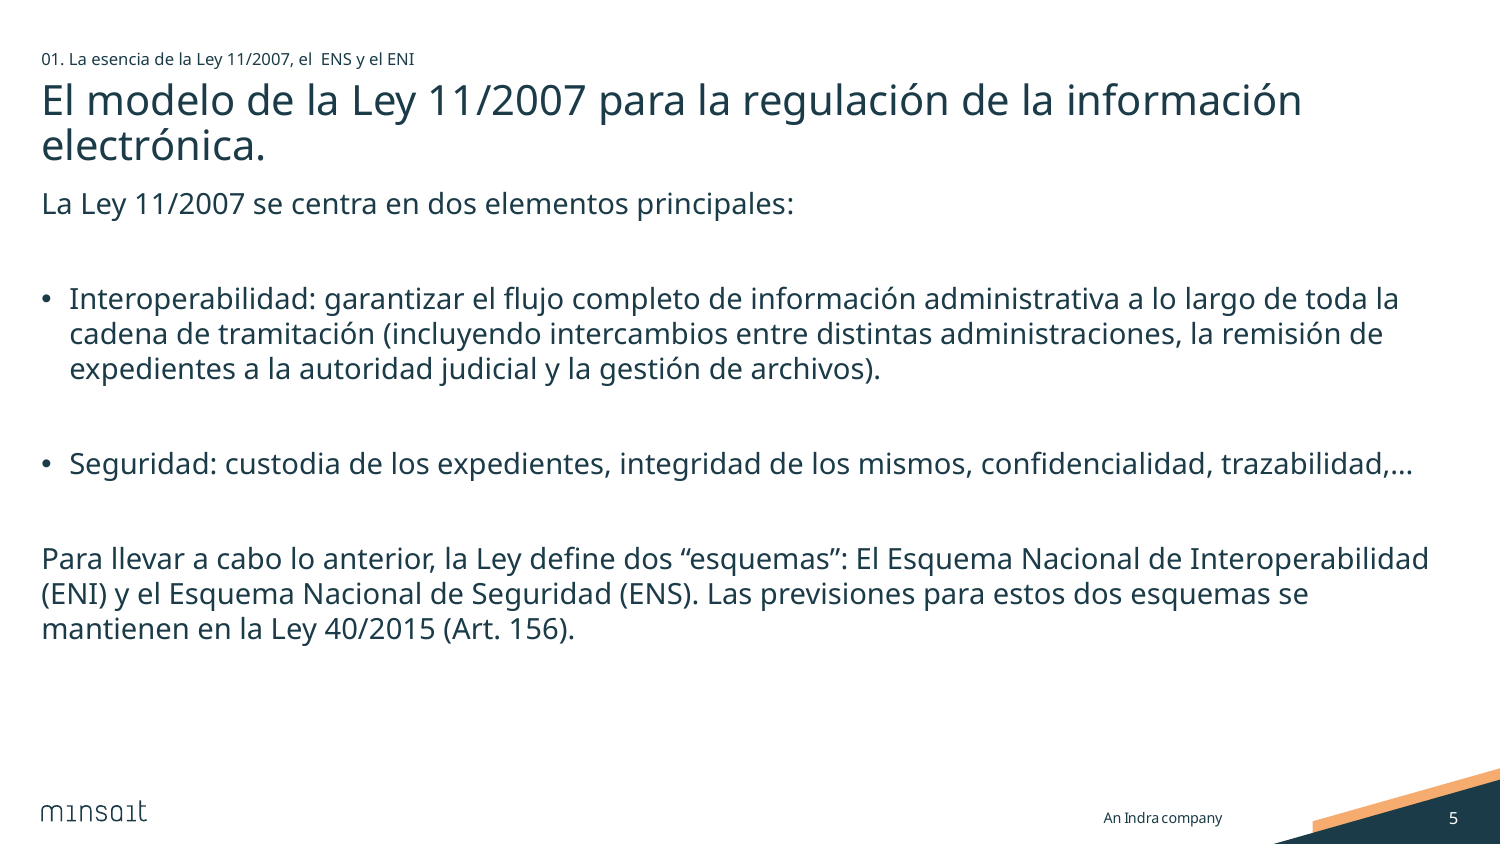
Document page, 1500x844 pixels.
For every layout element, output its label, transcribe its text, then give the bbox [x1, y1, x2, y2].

list 01. La esencia de la Ley 11/2007, el ENS y el ENI [41, 43, 1459, 75]
text_box La Ley 11/2007 se centra en dos elementos principales: Interoperabilidad: garantizar el flujo completo de información administrativa a lo largo de toda la cadena de tramitación (incluyendo intercambios entre distintas administraciones, la remisión de expedientes a la autoridad judicial y la gestión de archivos). Seguridad: custodia de los expedientes, integridad de los mismos, confidencialidad, trazabilidad,… Para llevar a cabo lo anterior, la Ley define dos “esquemas”: El Esquema Nacional de Interoperabilidad (ENI) y el Esquema Nacional de Seguridad (ENS). Las previsiones para estos dos esquemas se mantienen en la Ley 40/2015 (Art. 156). [41, 185, 1459, 471]
title El modelo de la Ley 11/2007 para la regulación de la información electrónica. [41, 79, 1459, 185]
